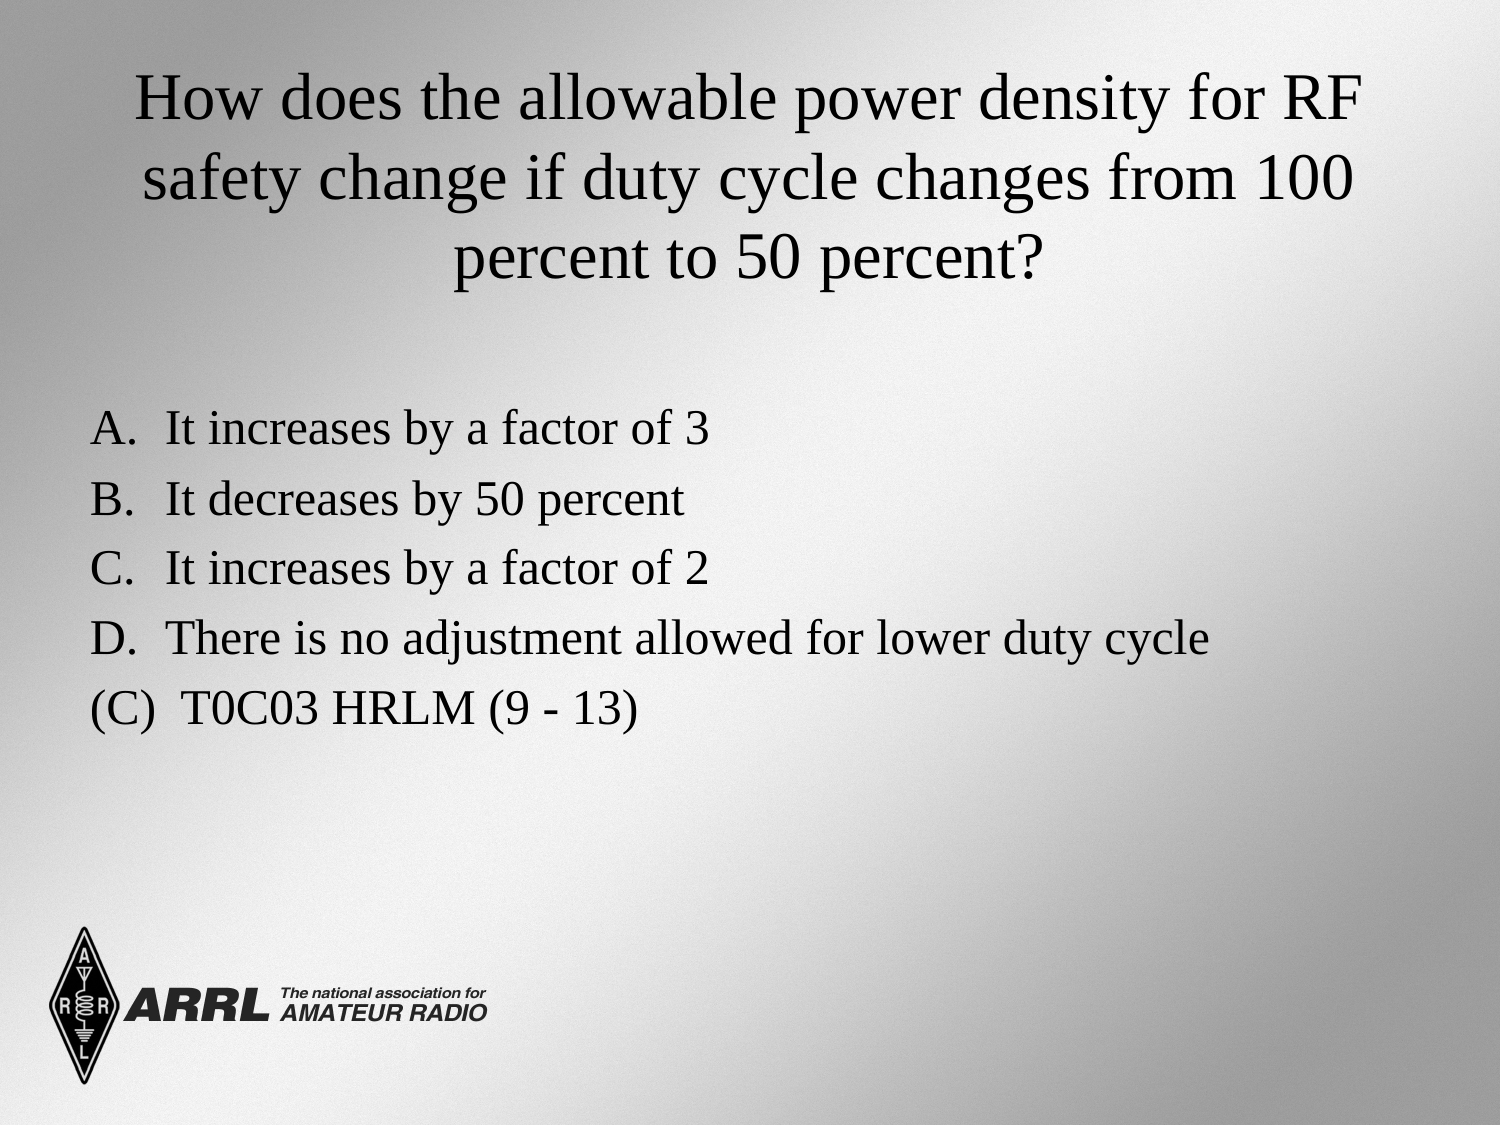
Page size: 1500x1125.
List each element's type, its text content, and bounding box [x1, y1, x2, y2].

picture [0, 0, 1500, 1125]
title How does the allowable power density for RF safety change if duty cycle changes from 100 percent to 50 percent? [75, 45, 1425, 233]
list It increases by a factor of 3 It decreases by 50 percent It increases by a factor of 2 There is no adjustment allowed for lower duty cycle (C) T0C03 HRLM (9 - 13) [75, 387, 1425, 1005]
